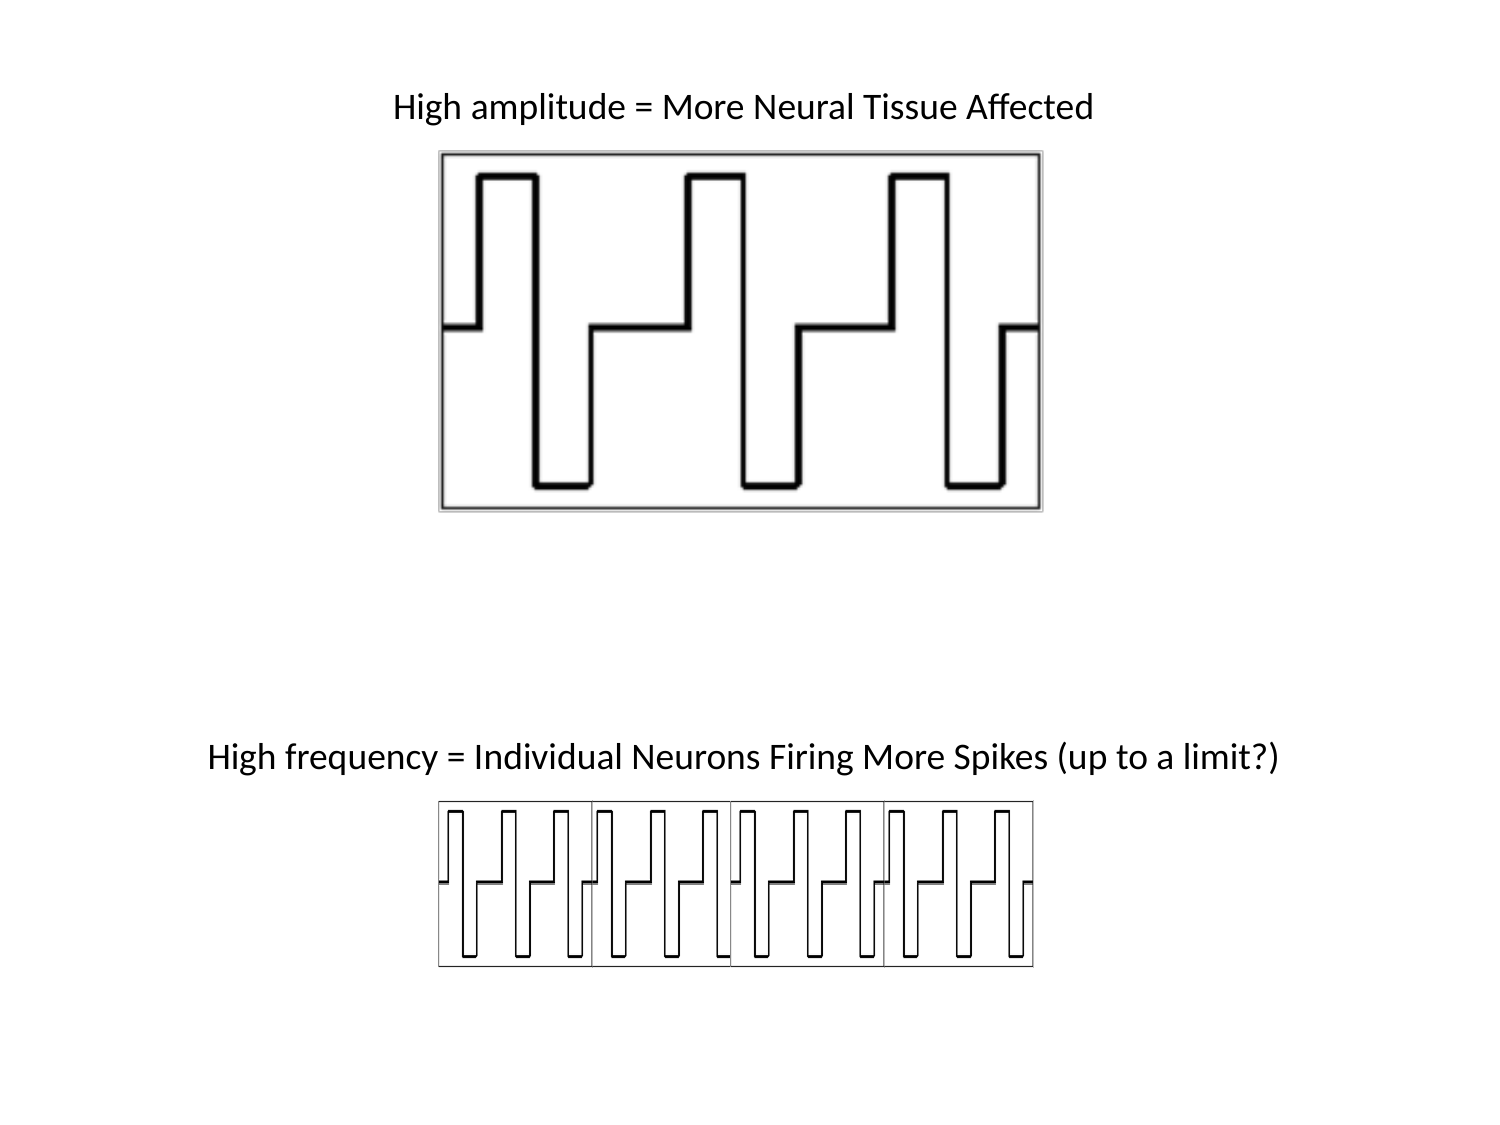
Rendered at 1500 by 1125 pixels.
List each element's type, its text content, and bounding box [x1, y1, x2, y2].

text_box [437, 799, 1034, 970]
text_box High frequency = Individual Neurons Firing More Spikes (up to a limit?) [192, 724, 1296, 785]
text_box High amplitude = More Neural Tissue Affected [378, 74, 1110, 135]
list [437, 149, 1046, 516]
